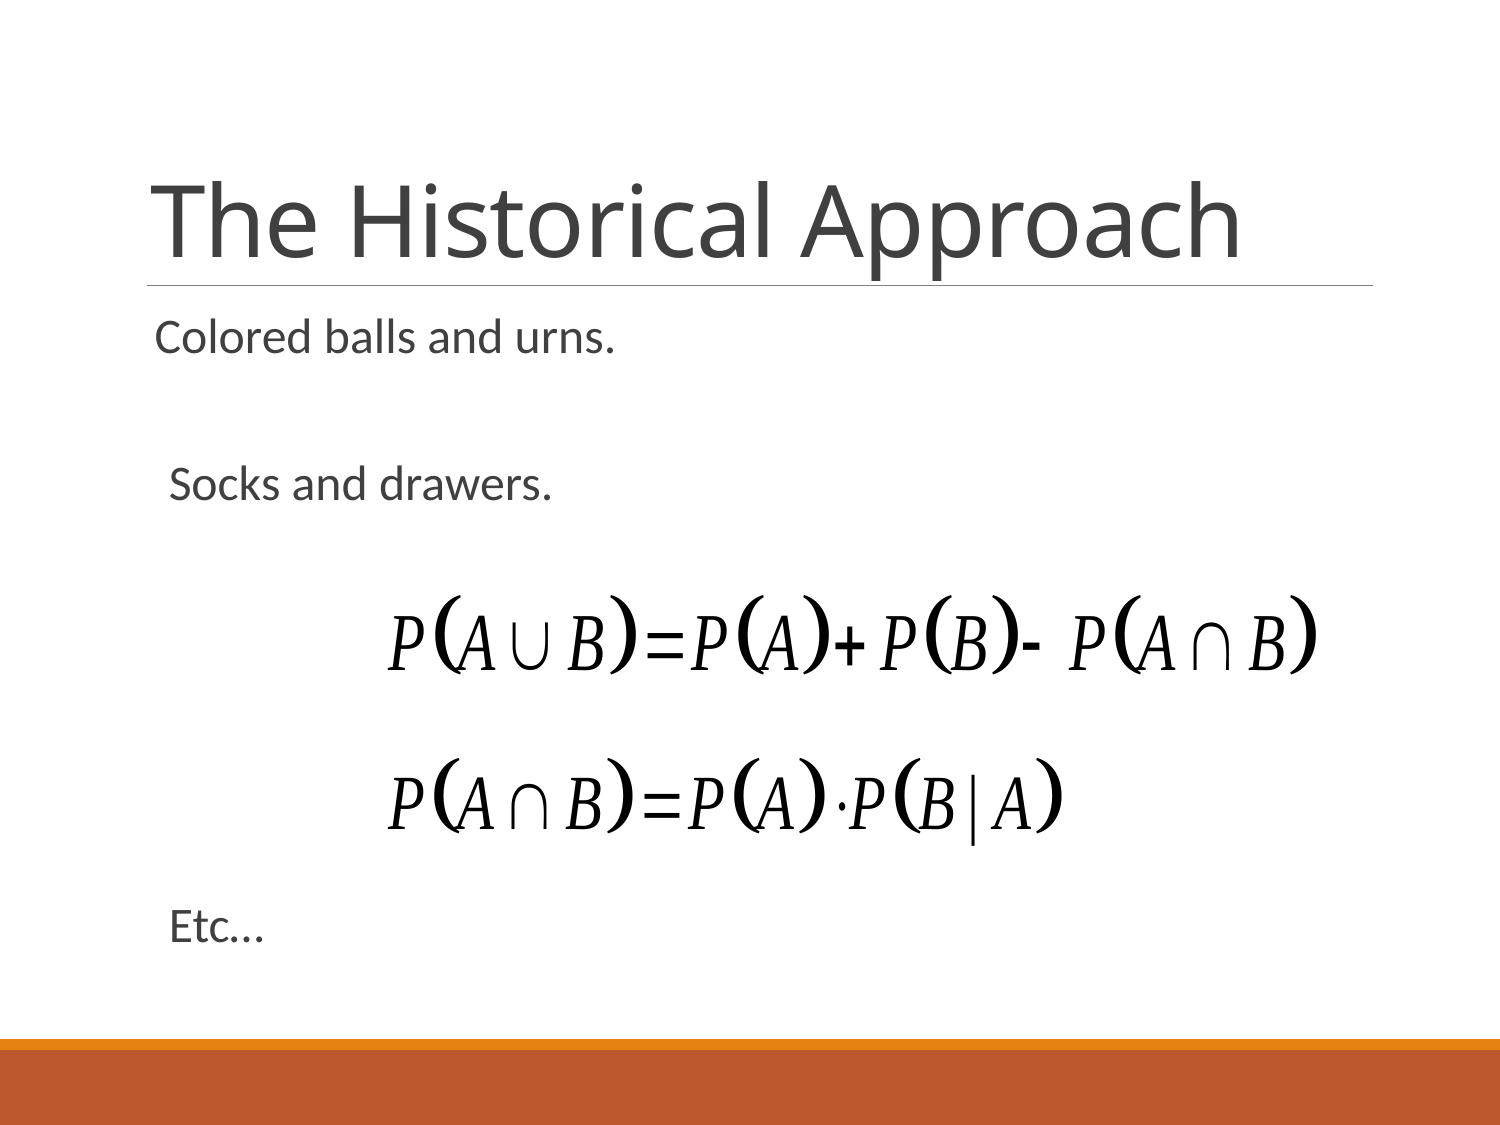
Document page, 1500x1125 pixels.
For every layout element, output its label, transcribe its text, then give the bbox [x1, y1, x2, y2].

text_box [378, 751, 1063, 870]
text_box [378, 587, 1320, 713]
list Colored balls and urns. Socks and drawers. Etc… [135, 302, 1373, 963]
title The Historical Approach [135, 47, 1373, 285]
